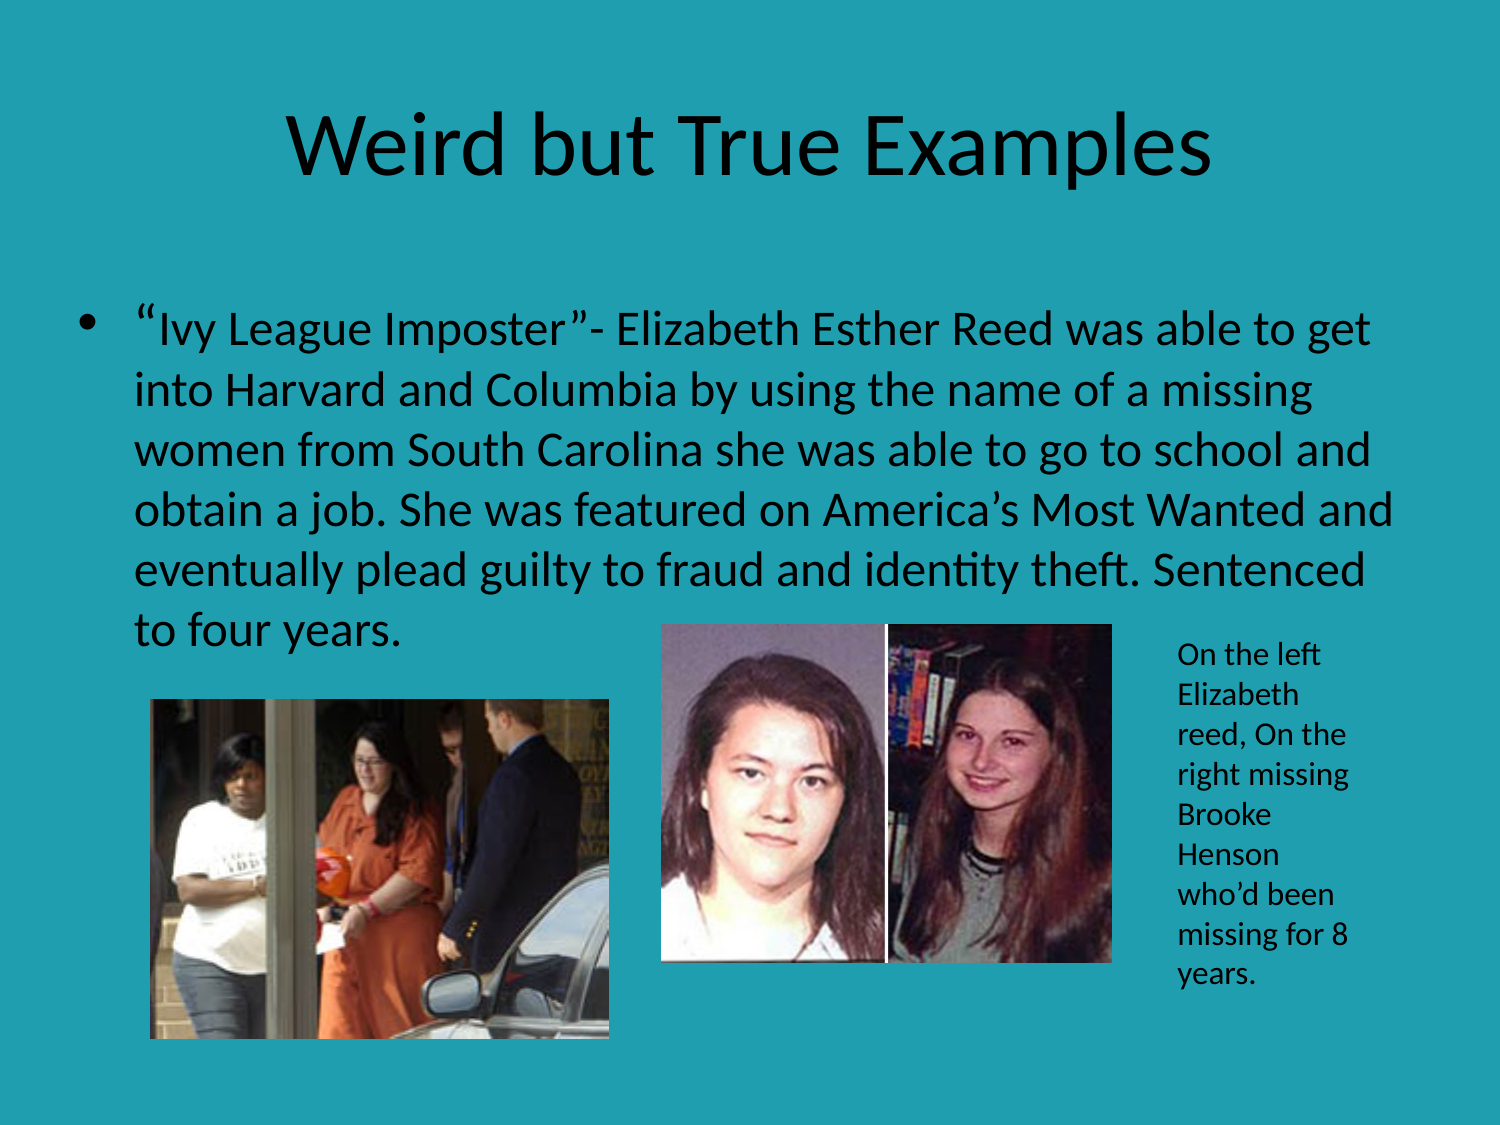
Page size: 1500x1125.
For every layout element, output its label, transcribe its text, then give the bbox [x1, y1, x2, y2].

title Weird but True Examples [75, 45, 1425, 233]
list “Ivy League Imposter”- Elizabeth Esther Reed was able to get into Harvard and Columbia by using the name of a missing women from South Carolina she was able to go to school and obtain a job. She was featured on America’s Most Wanted and eventually plead guilty to fraud and identity theft. Sentenced to four years. [62, 187, 1413, 930]
picture [149, 699, 609, 1039]
picture [661, 624, 1112, 963]
text_box On the left Elizabeth reed, On the right missing Brooke Henson who’d been missing for 8 years. [1162, 624, 1375, 999]
